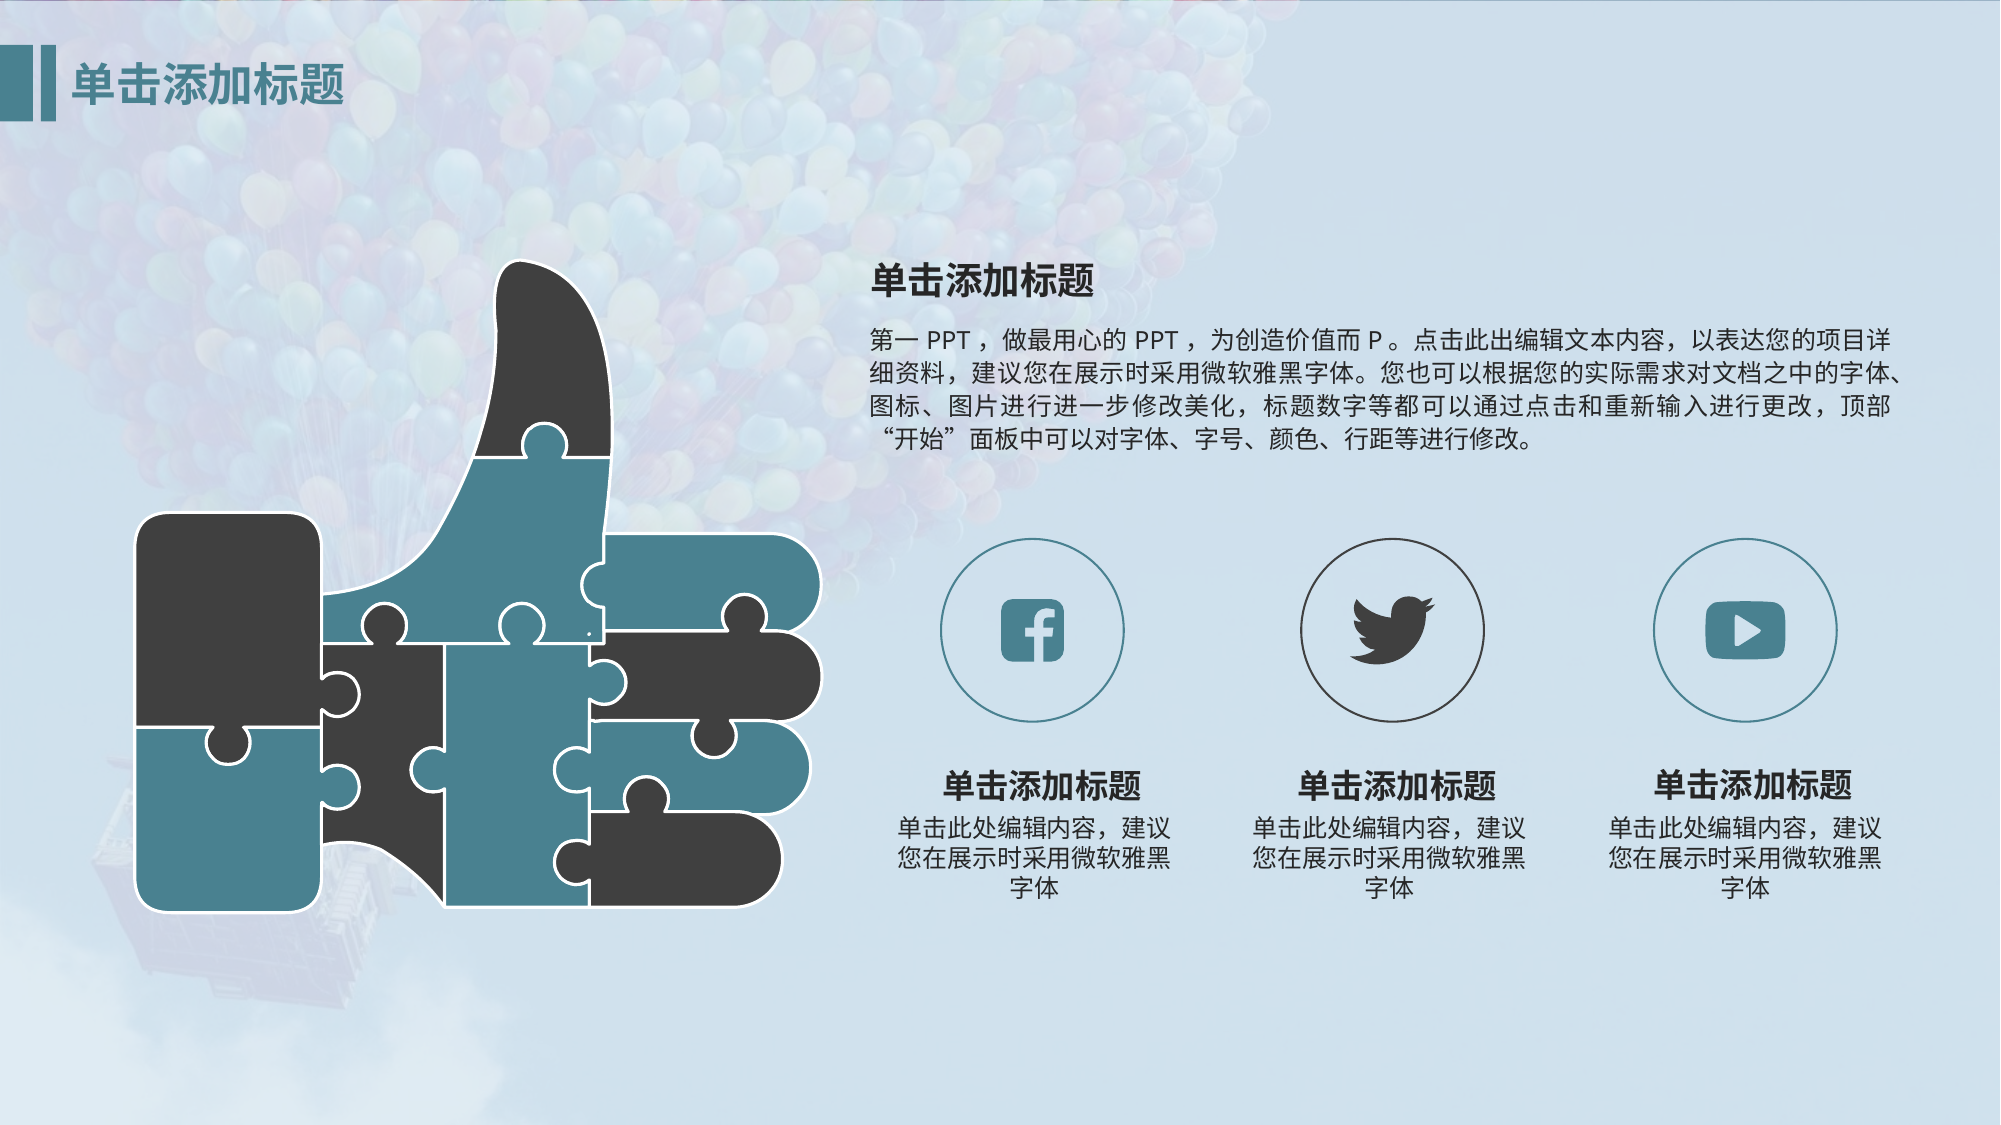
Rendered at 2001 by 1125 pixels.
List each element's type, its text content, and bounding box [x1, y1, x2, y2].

text_box [554, 776, 783, 908]
text_box 单击添加标题 [1624, 757, 1882, 812]
text_box [589, 595, 823, 758]
text_box [1300, 537, 1485, 723]
text_box [1349, 596, 1436, 665]
text_box [472, 260, 613, 457]
text_box [940, 537, 1125, 723]
text_box [1706, 602, 1785, 659]
text_box [581, 533, 822, 633]
text_box [1652, 537, 1838, 723]
text_box 单击添加标题 [1268, 757, 1526, 813]
text_box [134, 727, 359, 913]
text_box 单击添加标题 [855, 249, 1113, 310]
text_box 单击添加标题 [913, 757, 1171, 813]
text_box 单击添加标题 [55, 47, 460, 118]
text_box [411, 603, 626, 908]
text_box 单击此处编辑内容，建议您在展示时采用微软雅黑字体 [1243, 813, 1551, 902]
text_box [322, 423, 612, 643]
text_box [321, 603, 444, 907]
text_box [134, 512, 359, 764]
text_box 单击此处编辑内容，建议您在展示时采用微软雅黑字体 [888, 813, 1196, 902]
text_box 第一PPT，做最用心的PPT，为创造价值而P。点击此出编辑文本内容，以表达您的项目详细资料，建议您在展示时采用微软雅黑字体。您也可以根据您的实际需求对文档之中的字体、图标、图片进行进一步修改美化，标题数字等都可以通过点击和重新输入进行更改，顶部“开始”面板中可以对字体、字号、颜色、行距等进行修改。 [855, 314, 1908, 461]
text_box [554, 721, 811, 815]
text_box 单击此处编辑内容，建议您在展示时采用微软雅黑字体 [1599, 813, 1908, 902]
text_box [1001, 599, 1064, 662]
